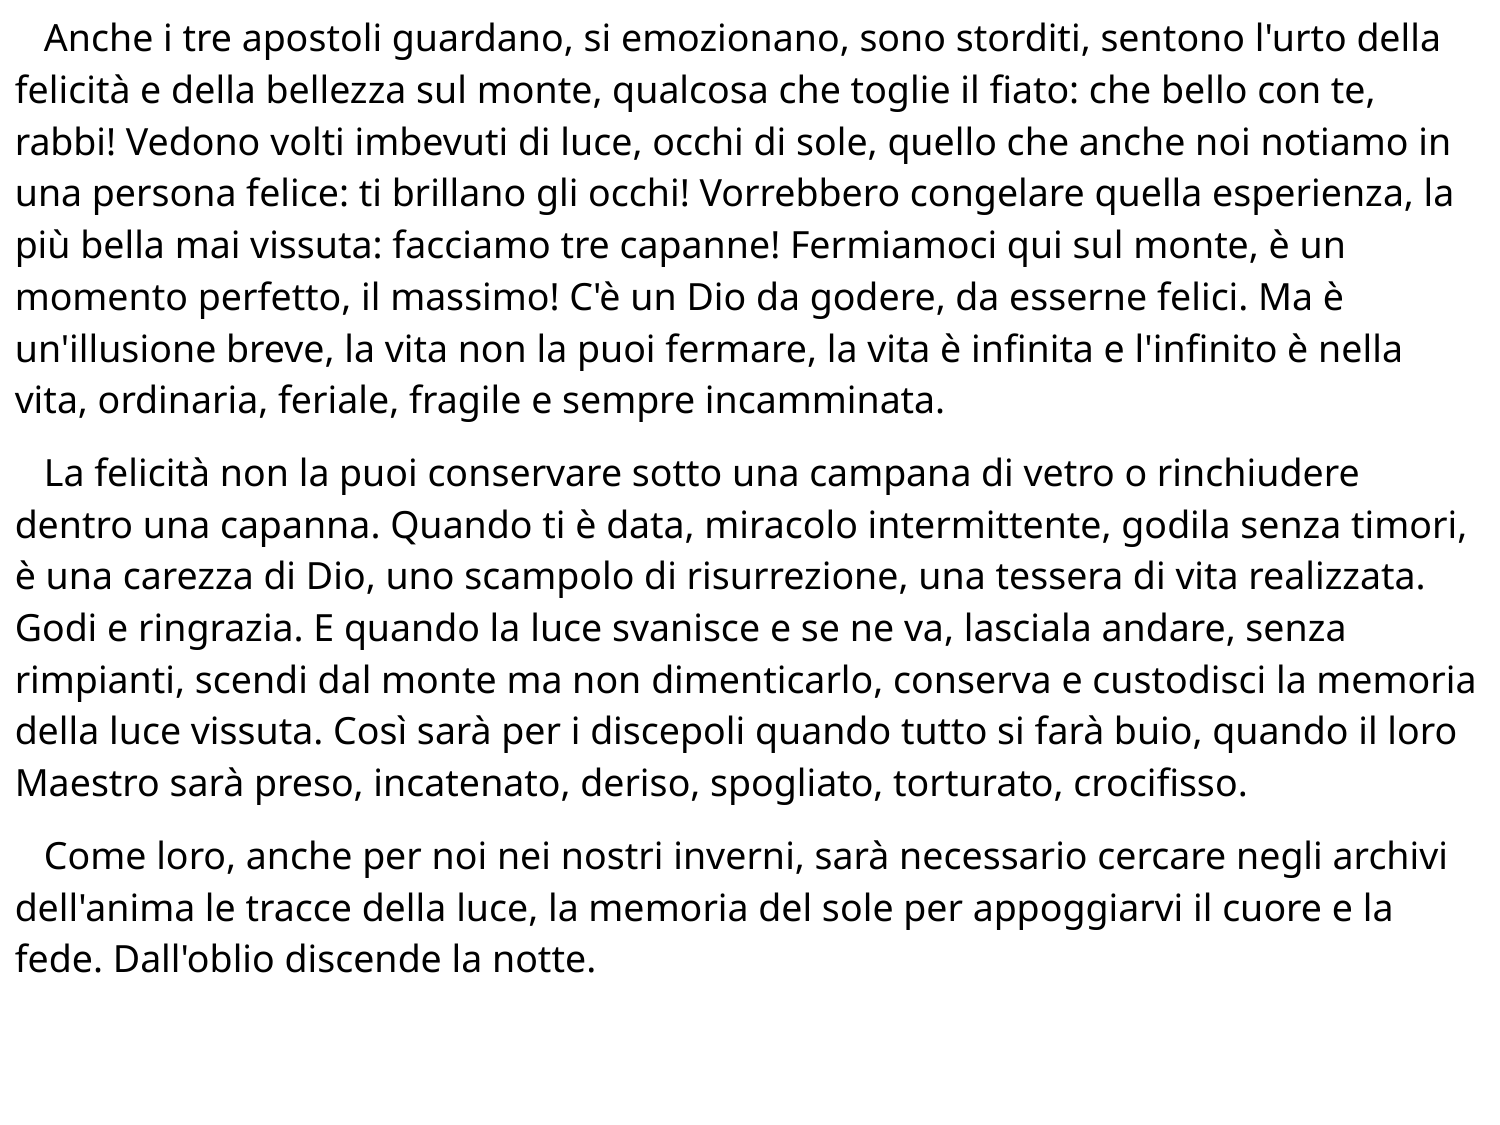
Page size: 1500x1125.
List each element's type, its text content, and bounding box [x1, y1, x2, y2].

text_box Anche i tre apostoli guardano, si emozionano, sono storditi, sentono l'urto della felicità e della bellezza sul monte, qualcosa che toglie il fiato: che bello con te, rabbi! Vedono volti imbevuti di luce, occhi di sole, quello che anche noi notiamo in una persona felice: ti brillano gli occhi! Vorrebbero congelare quella esperienza, la più bella mai vissuta: facciamo tre capanne! Fermiamoci qui sul monte, è un momento perfetto, il massimo! C'è un Dio da godere, da esserne felici. Ma è un'illusione breve, la vita non la puoi fermare, la vita è infinita e l'infinito è nella vita, ordinaria, feriale, fragile e sempre incamminata. La felicità non la puoi conservare sotto una campana di vetro o rinchiudere dentro una capanna. Quando ti è data, miracolo intermittente, godila senza timori, è una carezza di Dio, uno scampolo di risurrezione, una tessera di vita realizzata. Godi e ringrazia. E quando la luce svanisce e se ne va, lasciala andare, senza rimpianti, scendi dal monte ma non dimenticarlo, conserva e custodisci la memoria della luce vissuta. Così sarà per i discepoli quando tutto si farà buio, quando il loro Maestro sarà preso, incatenato, deriso, spogliato, torturato, crocifisso. Come loro, anche per noi nei nostri inverni, sarà necessario cercare negli archivi dell'anima le tracce della luce, la memoria del sole per appoggiarvi il cuore e la fede. Dall'oblio discende la notte. [0, 0, 1500, 1061]
